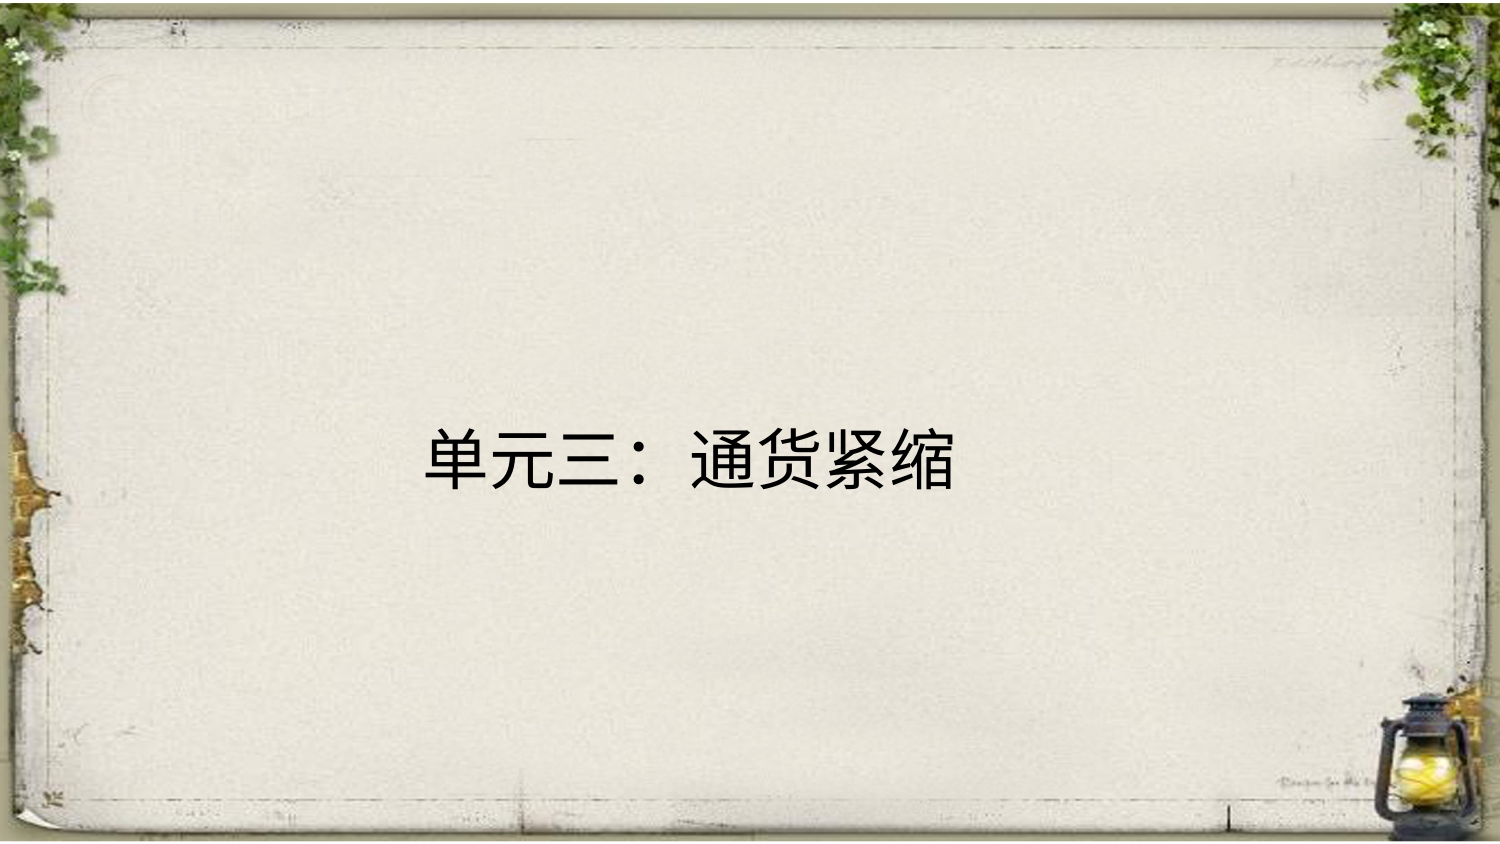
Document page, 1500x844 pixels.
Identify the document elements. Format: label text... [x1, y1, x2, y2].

picture [0, 0, 1500, 844]
title 单元三：通货紧缩 [407, 14, 1371, 586]
